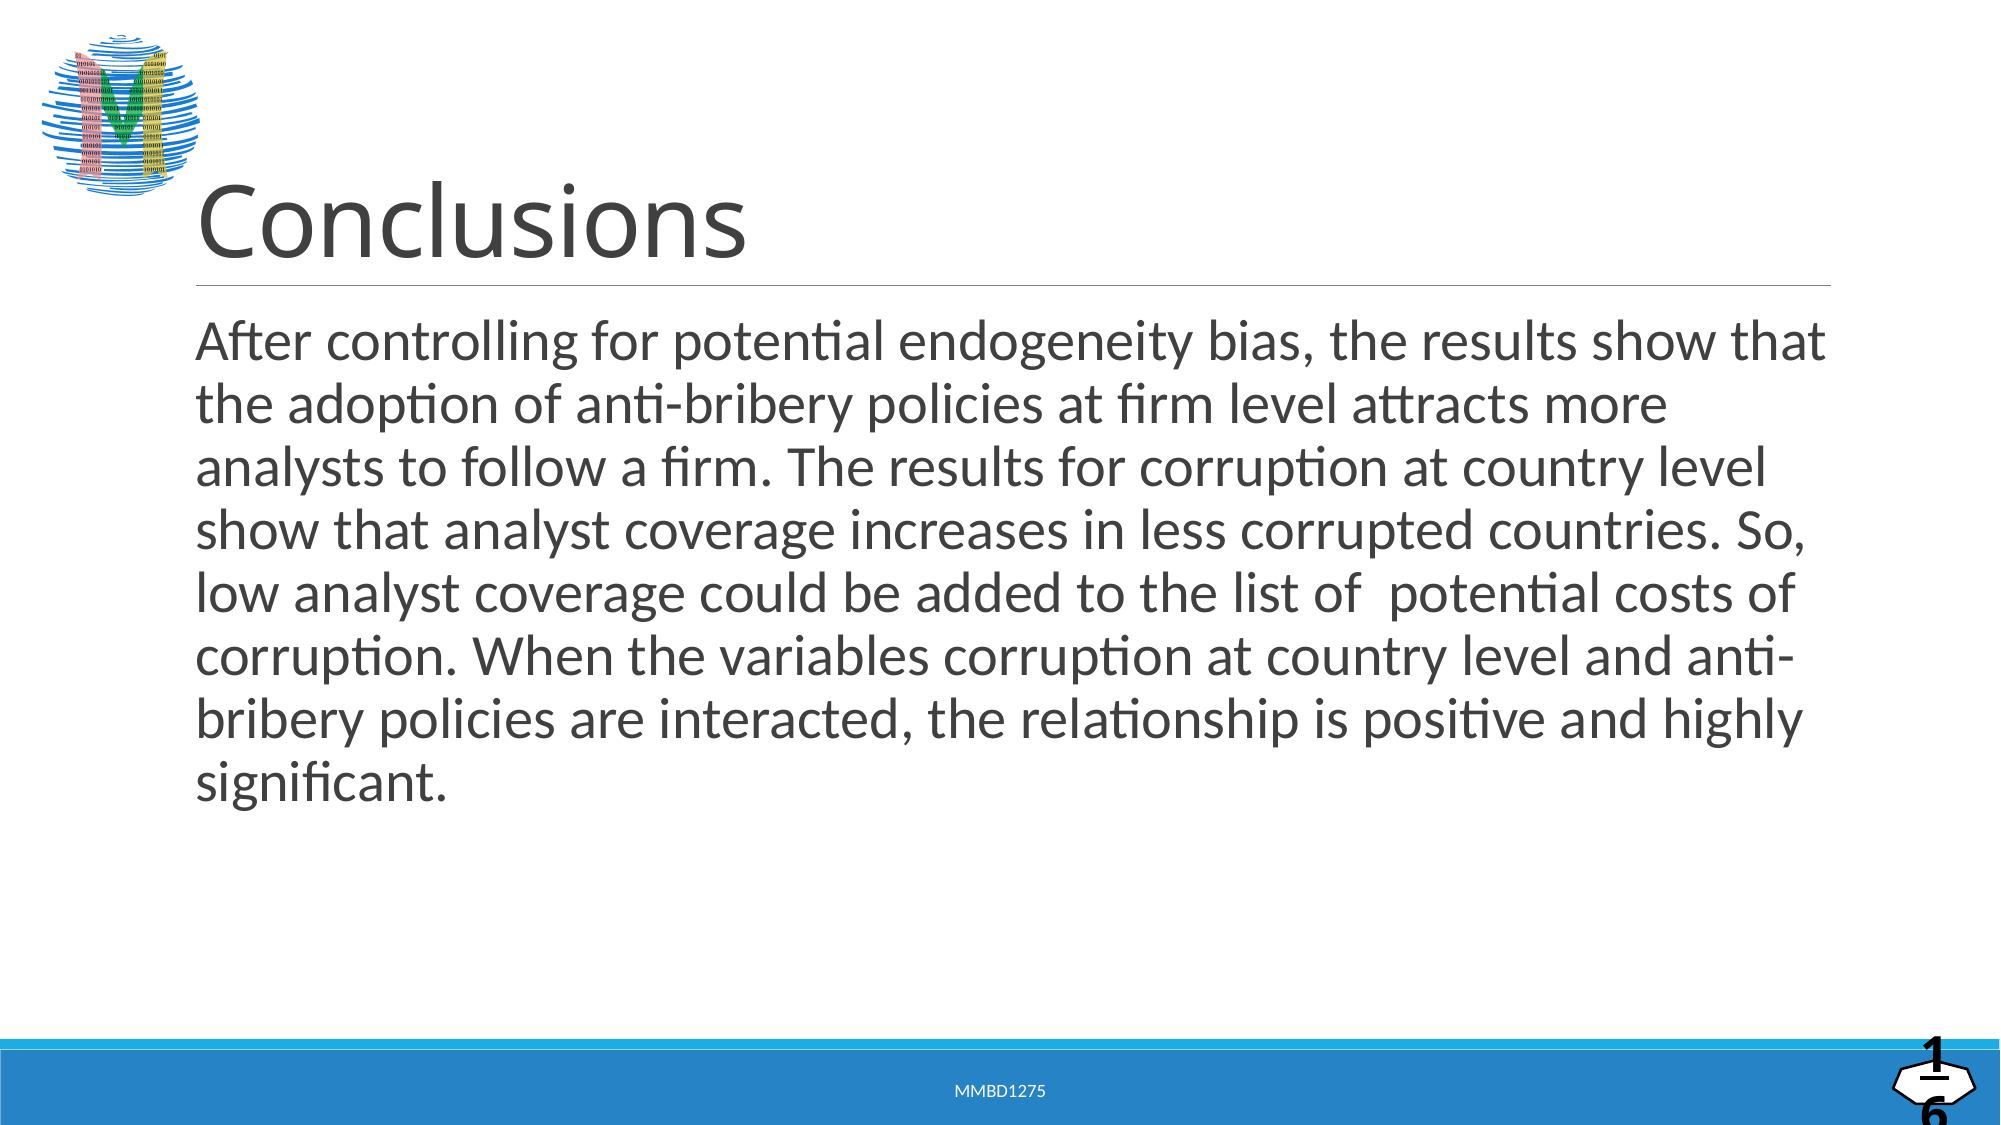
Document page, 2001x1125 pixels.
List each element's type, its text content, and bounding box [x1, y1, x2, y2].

text_box 16 [1891, 1059, 1977, 1106]
list After controlling for potential endogeneity bias, the results show that the adoption of anti-bribery policies at firm level attracts more analysts to follow a firm. The results for corruption at country level show that analyst coverage increases in less corrupted countries. So, low analyst coverage could be added to the list of potential costs of corruption. When the variables corruption at country level and anti-bribery policies are interacted, the relationship is positive and highly significant. [180, 302, 1830, 963]
footer MMBD1275 [604, 1059, 1396, 1120]
picture [35, 28, 201, 201]
title Conclusions [180, 47, 1830, 285]
